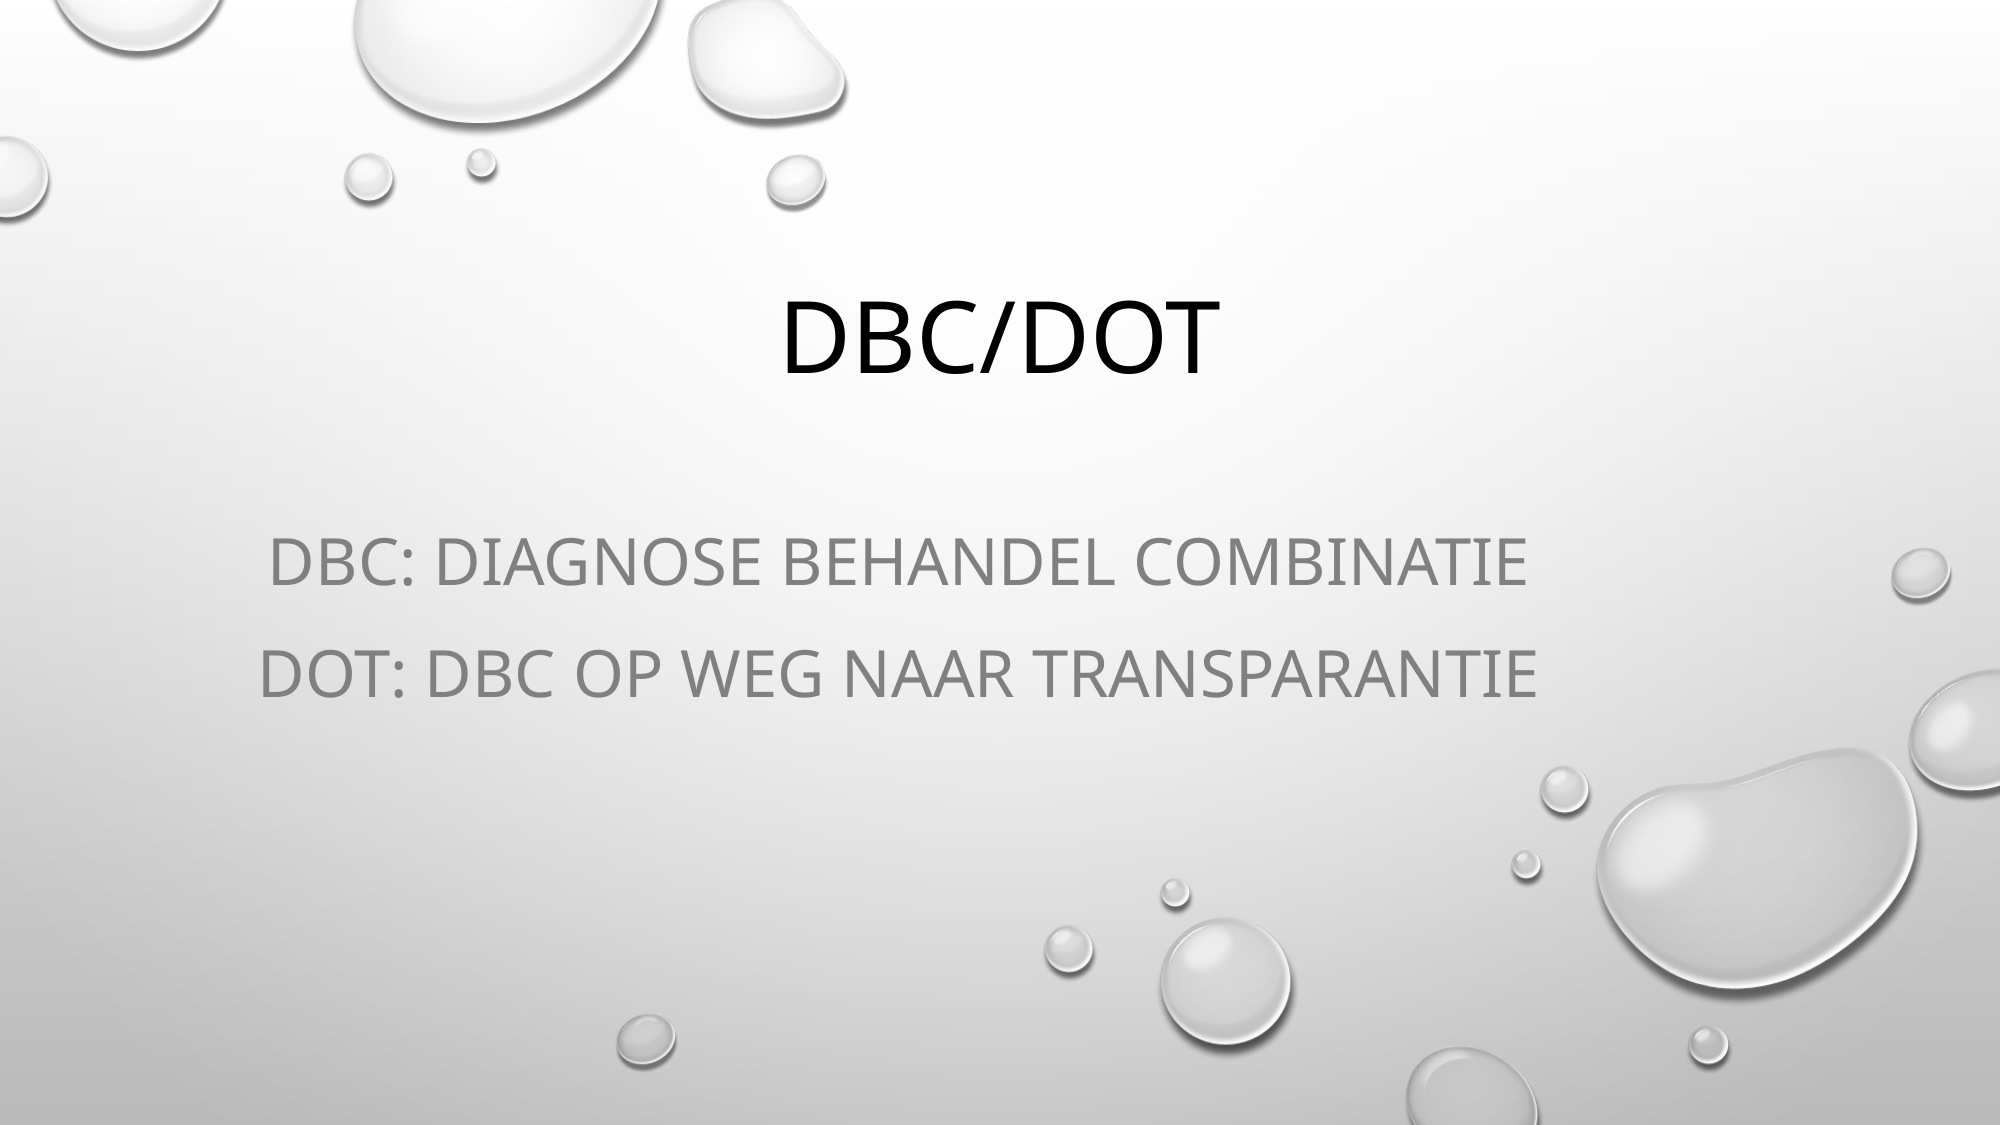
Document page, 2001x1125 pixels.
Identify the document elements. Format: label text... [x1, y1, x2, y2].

title DBC/DOT [287, 213, 1713, 403]
picture [0, 0, 2000, 1125]
subtitle DBC: Diagnose behandel combinatie DOT: DBC op weg naar transparantie [186, 497, 1613, 723]
